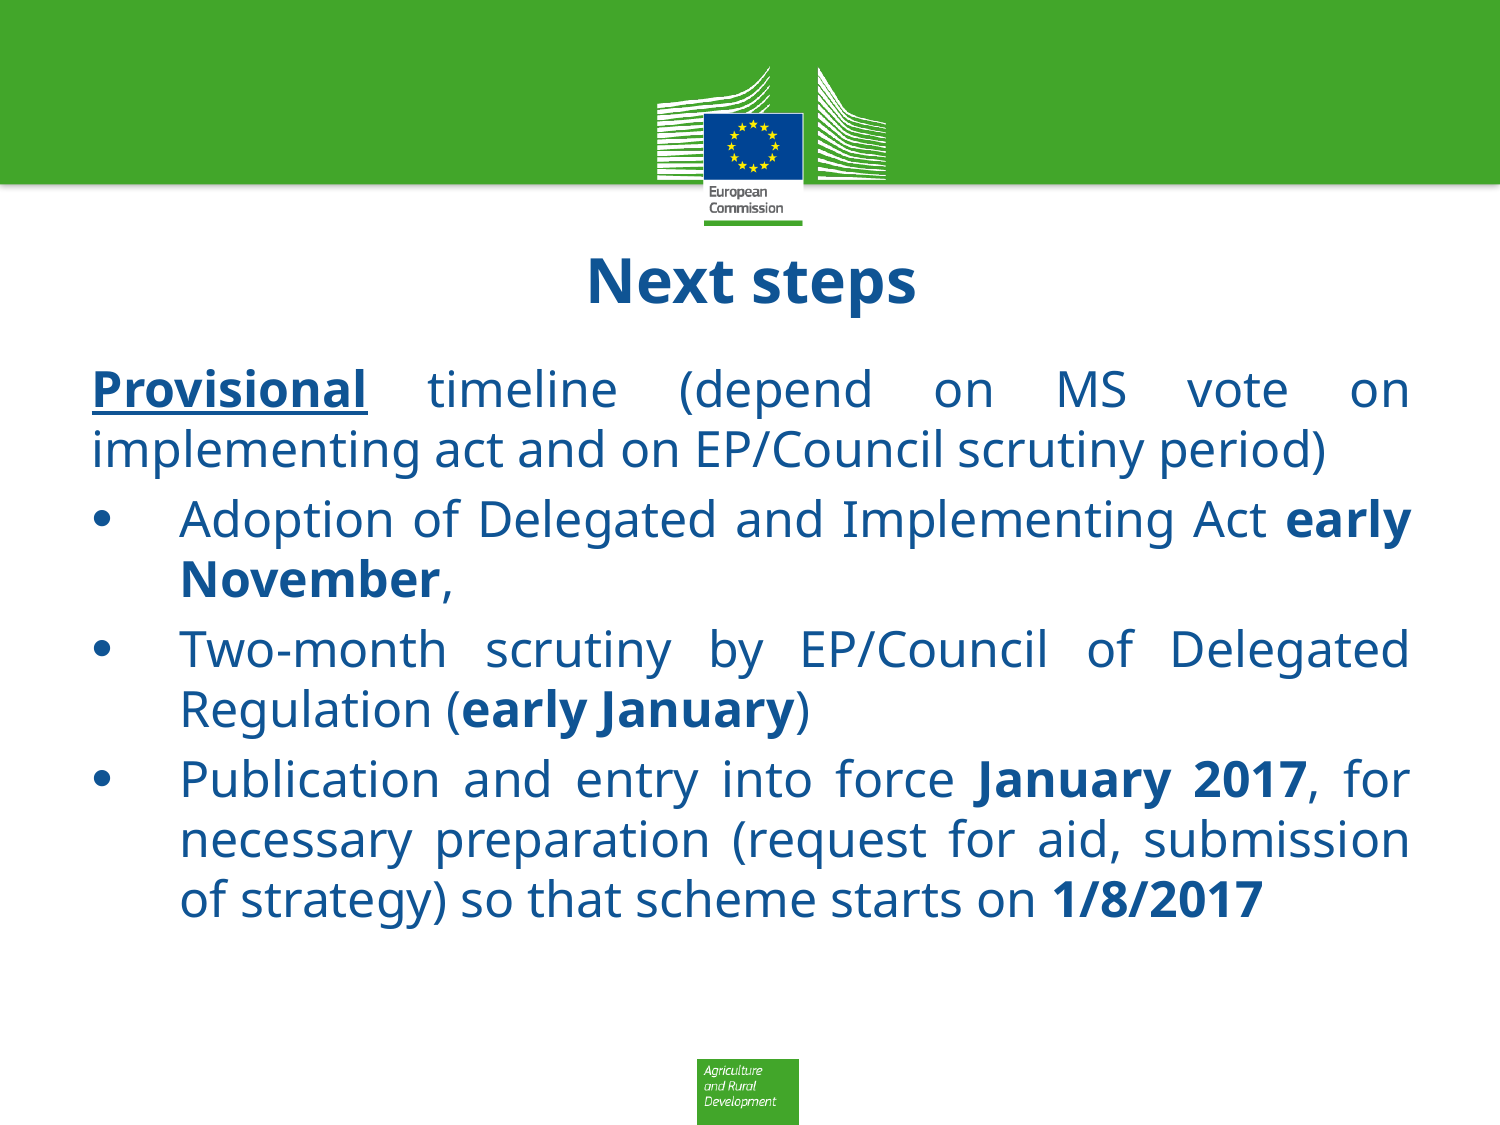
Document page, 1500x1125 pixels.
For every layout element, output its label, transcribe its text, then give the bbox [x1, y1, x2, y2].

picture [697, 1059, 799, 1125]
title Next steps [76, 231, 1427, 327]
list Provisional timeline (depend on MS vote on implementing act and on EP/Council scrutiny period) Adoption of Delegated and Implementing Act early November, Two-month scrutiny by EP/Council of Delegated Regulation (early January) Publication and entry into force January 2017, for necessary preparation (request for aid, submission of strategy) so that scheme starts on 1/8/2017 [76, 349, 1427, 953]
picture [620, 66, 886, 231]
